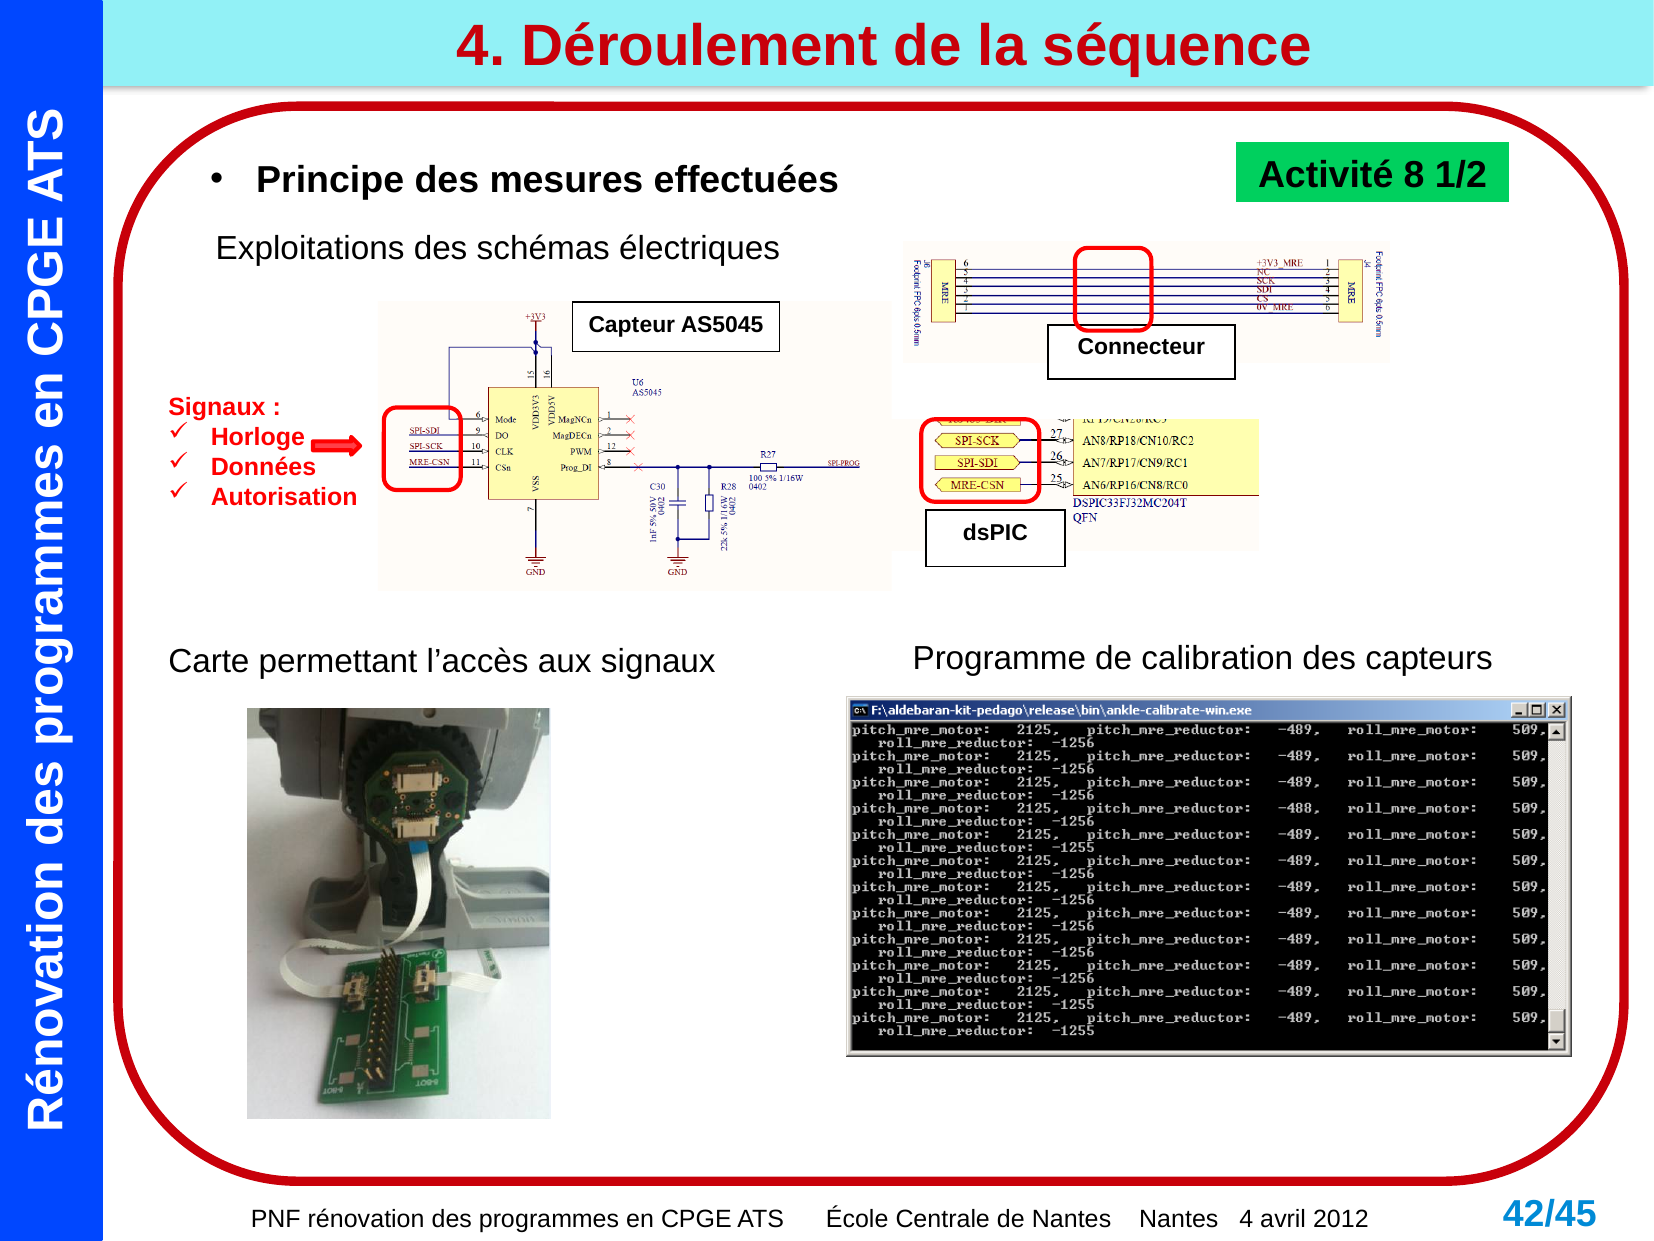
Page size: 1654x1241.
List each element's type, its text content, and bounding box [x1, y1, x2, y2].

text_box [885, 419, 1259, 567]
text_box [377, 300, 892, 591]
text_box Principe des mesures effectuées [195, 147, 854, 208]
text_box Signaux : Horloge Données Autorisation [153, 383, 372, 518]
text_box Activité 8 1/2 [1236, 142, 1509, 202]
text_box Carte permettant l’accès aux signaux [153, 631, 750, 687]
picture [247, 708, 551, 1119]
text_box Programme de calibration des capteurs [897, 629, 1524, 684]
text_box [903, 241, 1391, 380]
text_box [115, 104, 1627, 1184]
text_box Exploitations des schémas électriques [200, 218, 798, 274]
text_box 4. Déroulement de la séquence [442, 1, 1328, 85]
picture [845, 696, 1572, 1057]
